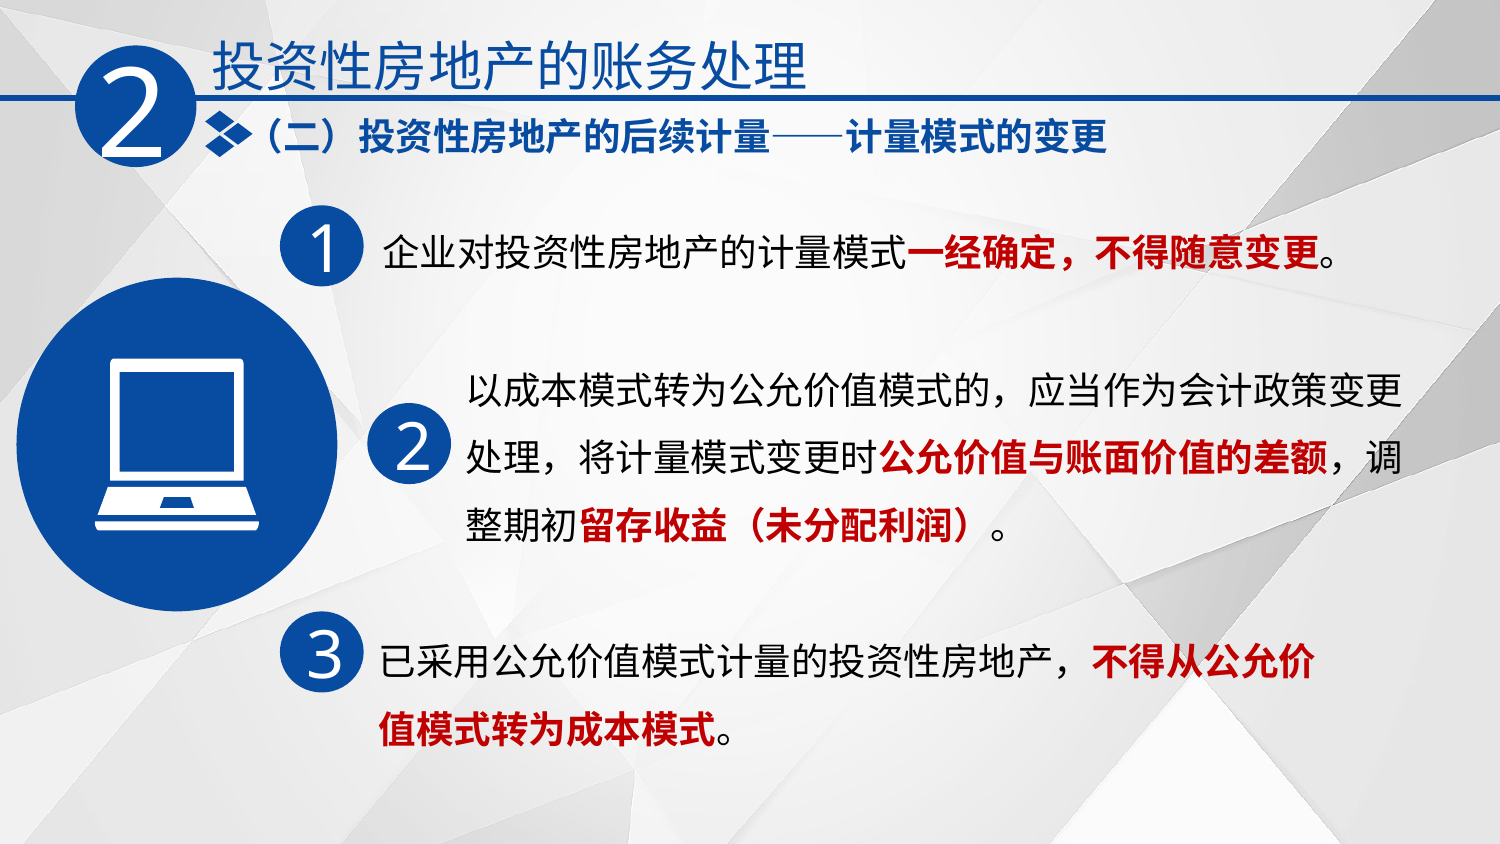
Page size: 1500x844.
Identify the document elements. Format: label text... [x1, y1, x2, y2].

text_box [16, 277, 338, 612]
text_box [223, 126, 233, 142]
text_box 以成本模式转为公允价值模式的，应当作为会计政策变更处理，将计量模式变更时公允价值与账面价值的差额，调整期初留存收益（未分配利润）。 [451, 336, 1420, 555]
text_box 投资性房地产的账务处理 [198, 37, 891, 92]
text_box [205, 135, 233, 158]
picture [0, 101, 1500, 844]
text_box 3 [279, 615, 363, 693]
text_box 企业对投资性房地产的计量模式一经确定，不得随意变更。 [367, 199, 1459, 282]
text_box [75, 74, 84, 97]
text_box [75, 107, 84, 138]
text_box 2 [84, 107, 203, 171]
text_box （二）投资性房地产的后续计量——计量模式的变更 [233, 107, 1121, 164]
text_box 已采用公允价值模式计量的投资性房地产，不得从公允价值模式转为成本模式。 [363, 608, 1368, 758]
picture [0, 0, 1500, 95]
text_box 2 [84, 45, 203, 97]
text_box 1 [279, 205, 364, 282]
text_box [205, 110, 233, 133]
text_box 2 [367, 402, 451, 485]
